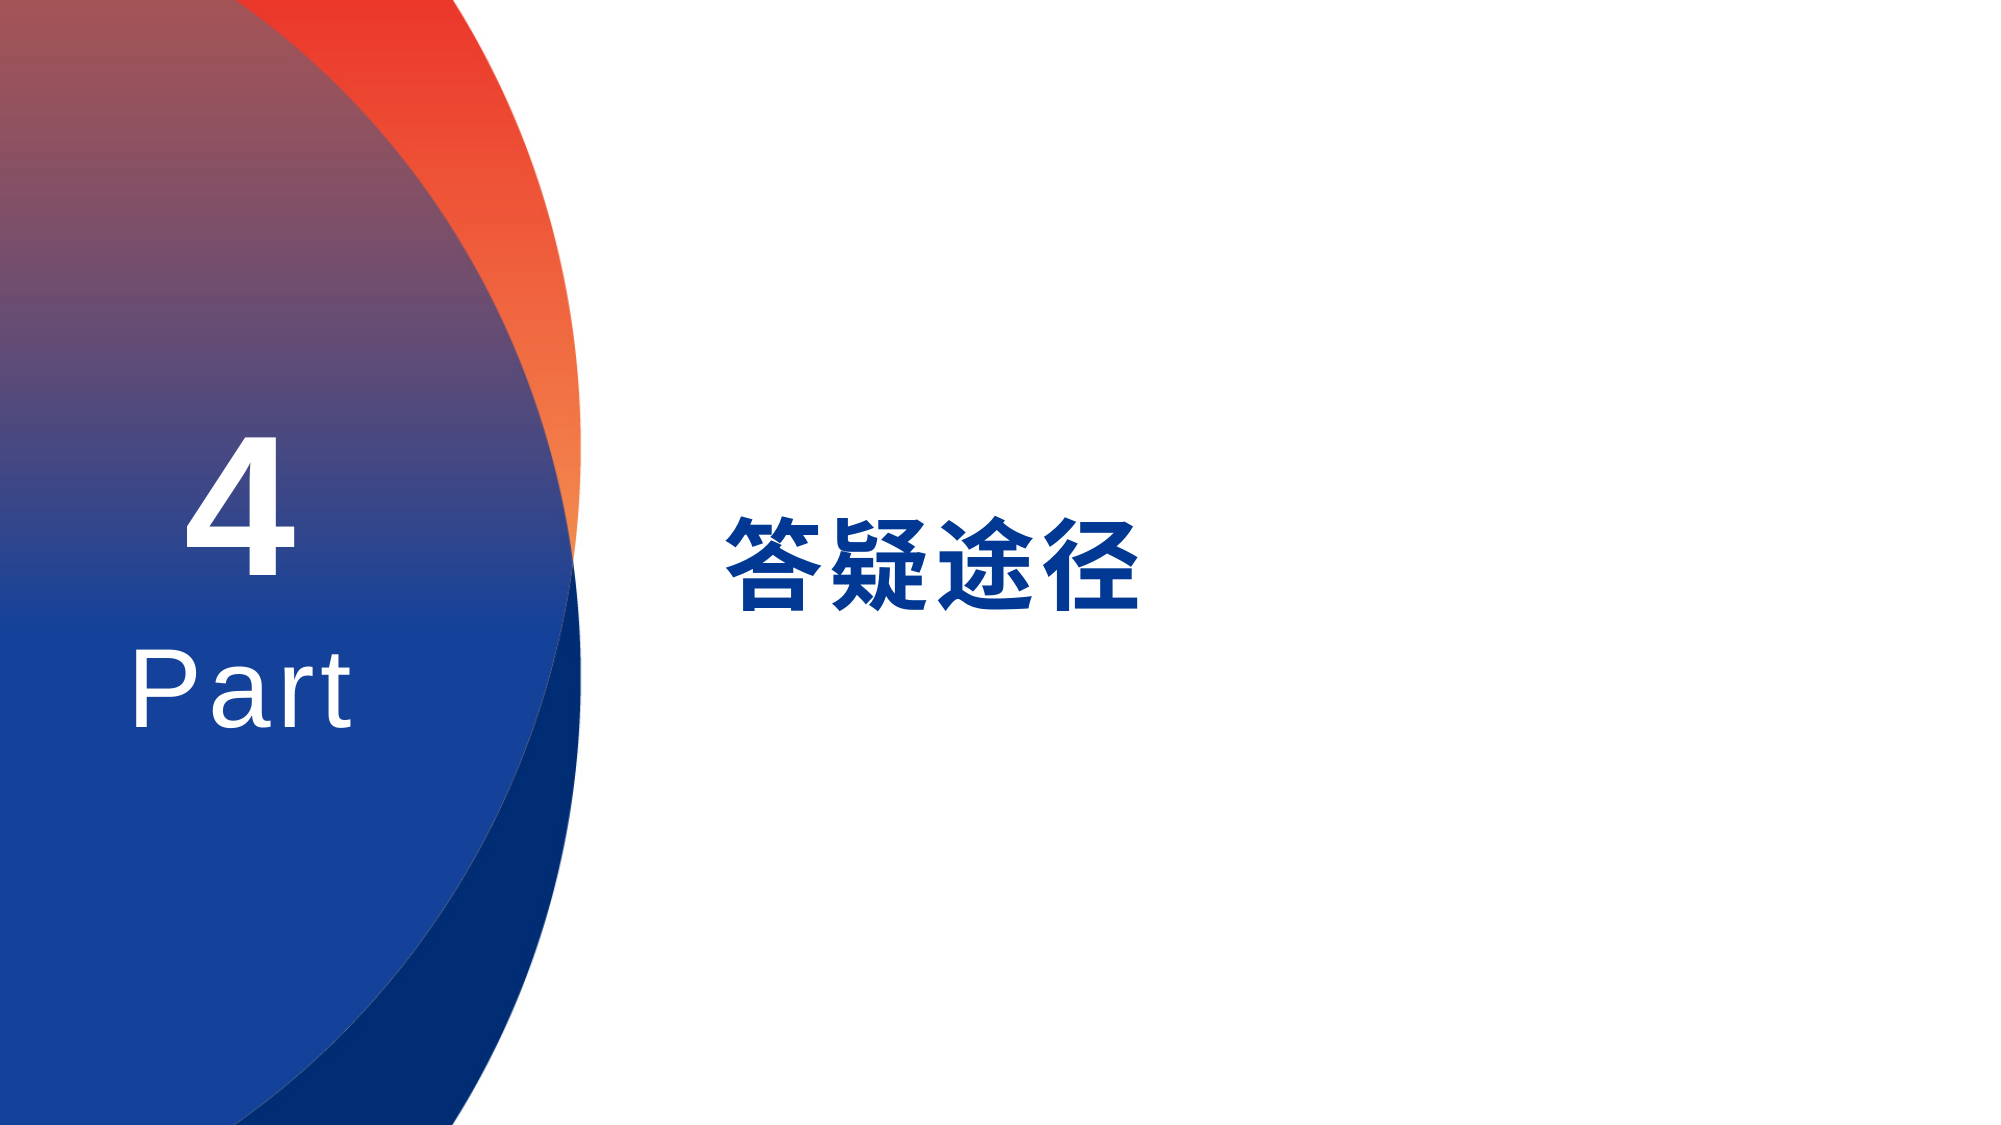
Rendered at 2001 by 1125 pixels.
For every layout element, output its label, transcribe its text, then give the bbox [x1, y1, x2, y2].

picture [0, 0, 2000, 1125]
text_box 4 Part [88, 387, 391, 738]
text_box 答疑途径 [708, 496, 1478, 629]
